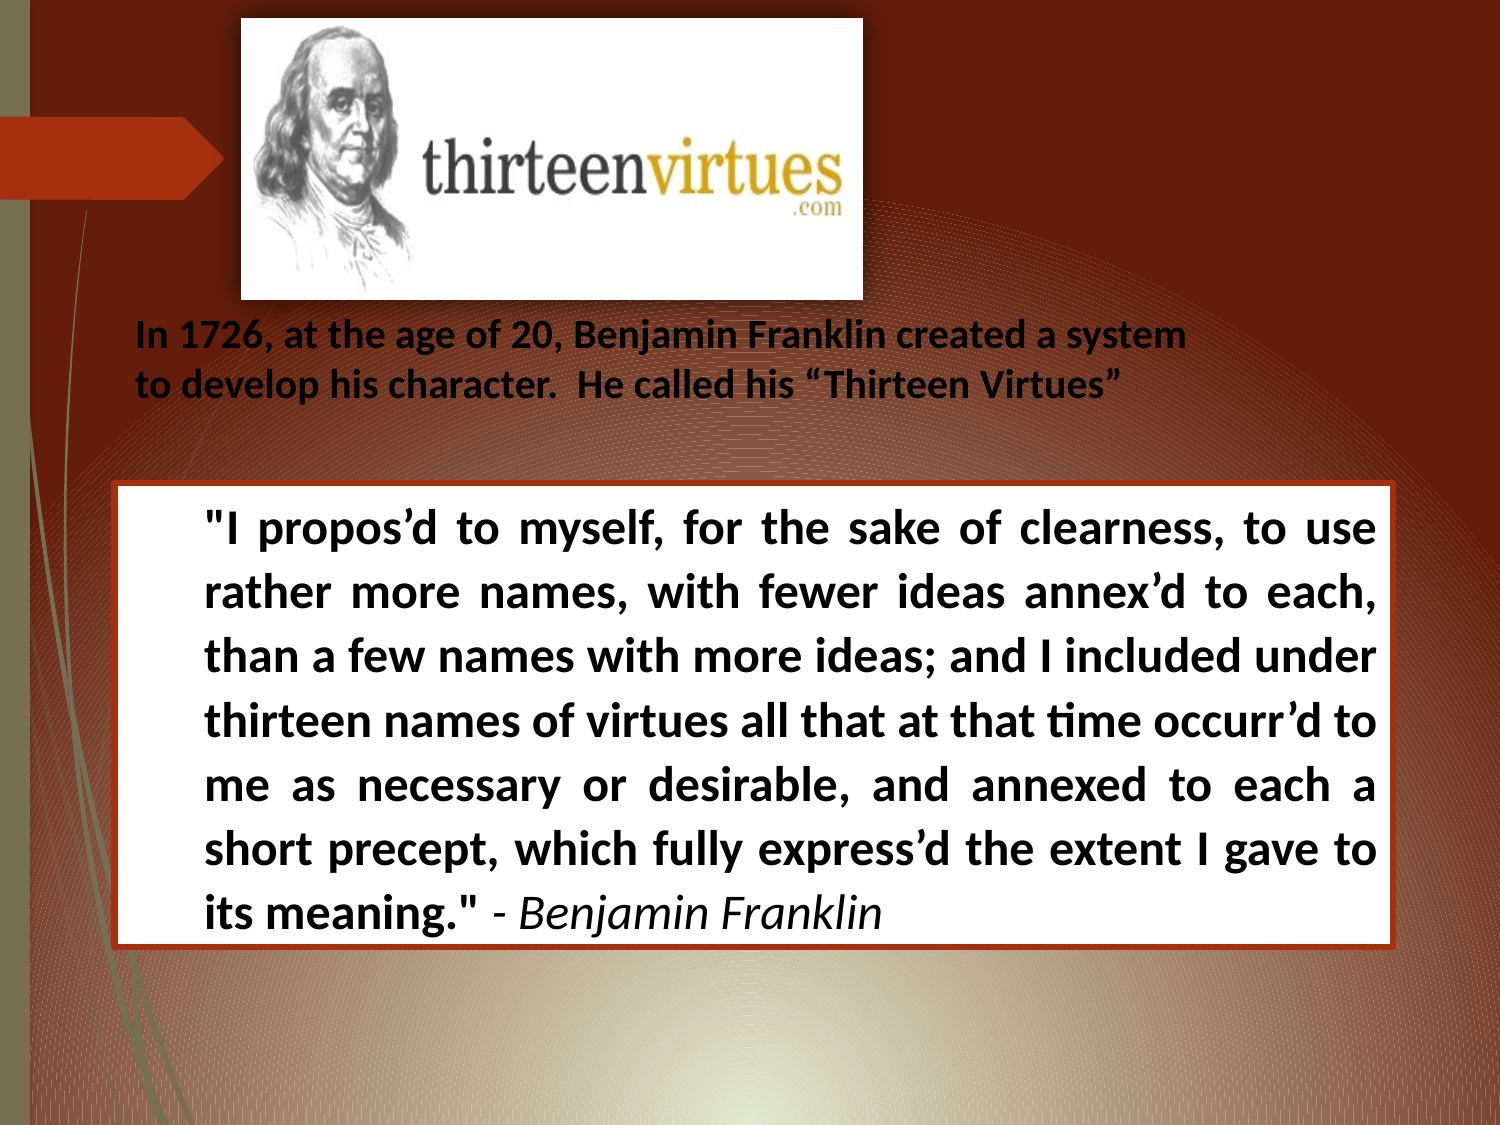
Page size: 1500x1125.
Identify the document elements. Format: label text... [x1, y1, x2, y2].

text_box In 1726, at the age of 20, Benjamin Franklin created a system to develop his character. He called his “Thirteen Virtues” [120, 299, 1213, 415]
text_box "I propos’d to myself, for the sake of clearness, to use rather more names, with fewer ideas annex’d to each, than a few names with more ideas; and I included under thirteen names of virtues all that at that time occurr’d to me as necessary or desirable, and annexed to each a short precept, which fully express’d the extent I gave to its meaning." - Benjamin Franklin [114, 482, 1393, 948]
picture [241, 17, 864, 300]
